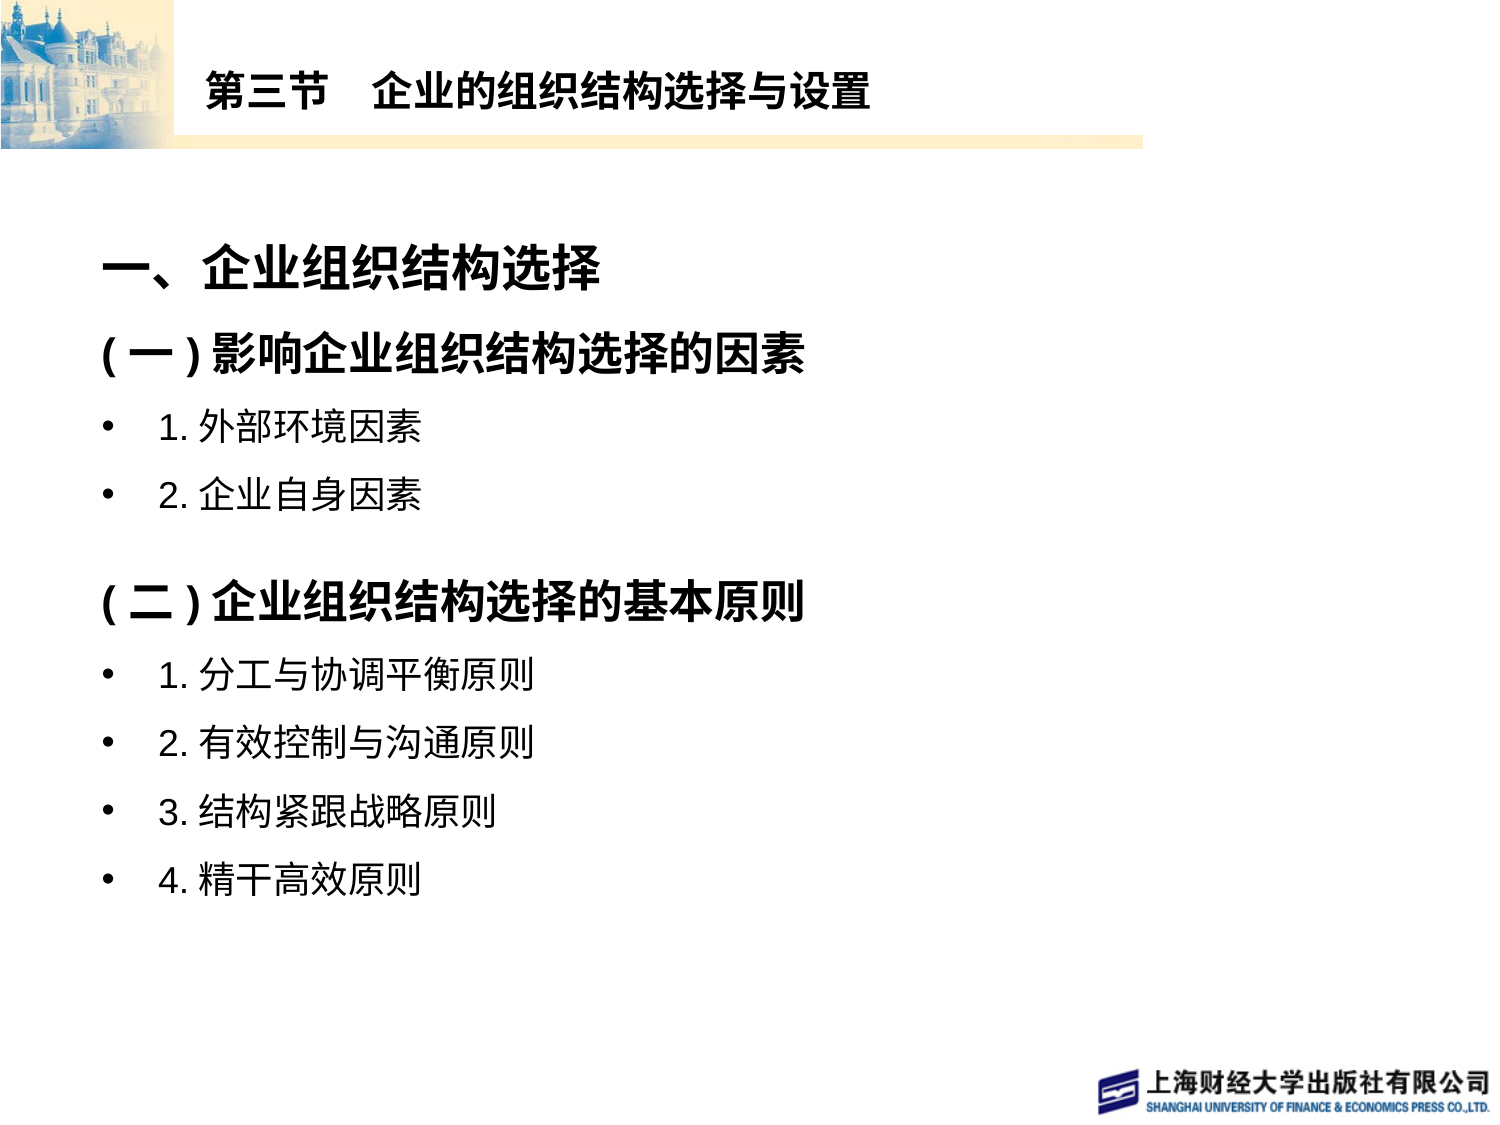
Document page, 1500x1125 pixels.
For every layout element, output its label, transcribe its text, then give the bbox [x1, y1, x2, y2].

picture [0, 0, 1143, 149]
title 第三节 企业的组织结构选择与设置 [189, 36, 1262, 143]
list 一、企业组织结构选择 (一)影响企业组织结构选择的因素 1.外部环境因素 2.企业自身因素 (二)企业组织结构选择的基本原则 1.分工与协调平衡原则 2.有效控制与沟通原则 3.结构紧跟战略原则 4.精干高效原则 [86, 207, 1425, 1071]
picture [1097, 1065, 1494, 1120]
